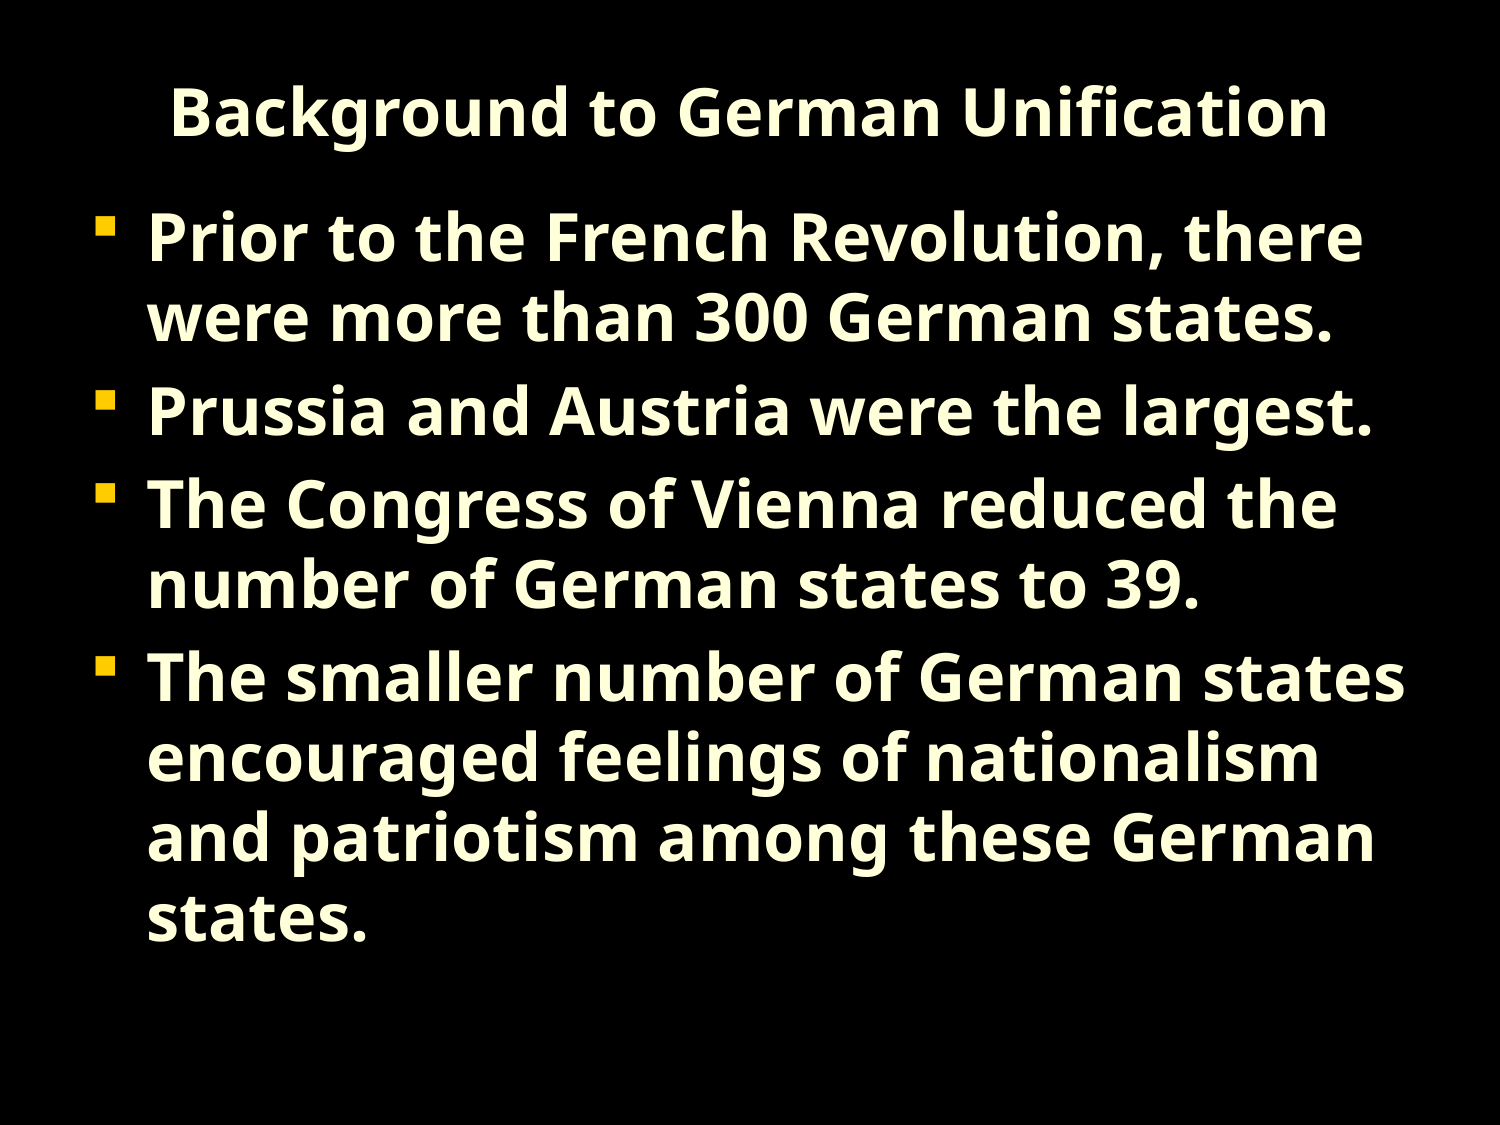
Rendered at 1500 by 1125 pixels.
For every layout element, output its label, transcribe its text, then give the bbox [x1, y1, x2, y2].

title Background to German Unification [75, 45, 1425, 175]
list Prior to the French Revolution, there were more than 300 German states. Prussia and Austria were the largest. The Congress of Vienna reduced the number of German states to 39. The smaller number of German states encouraged feelings of nationalism and patriotism among these German states. [75, 187, 1425, 1005]
